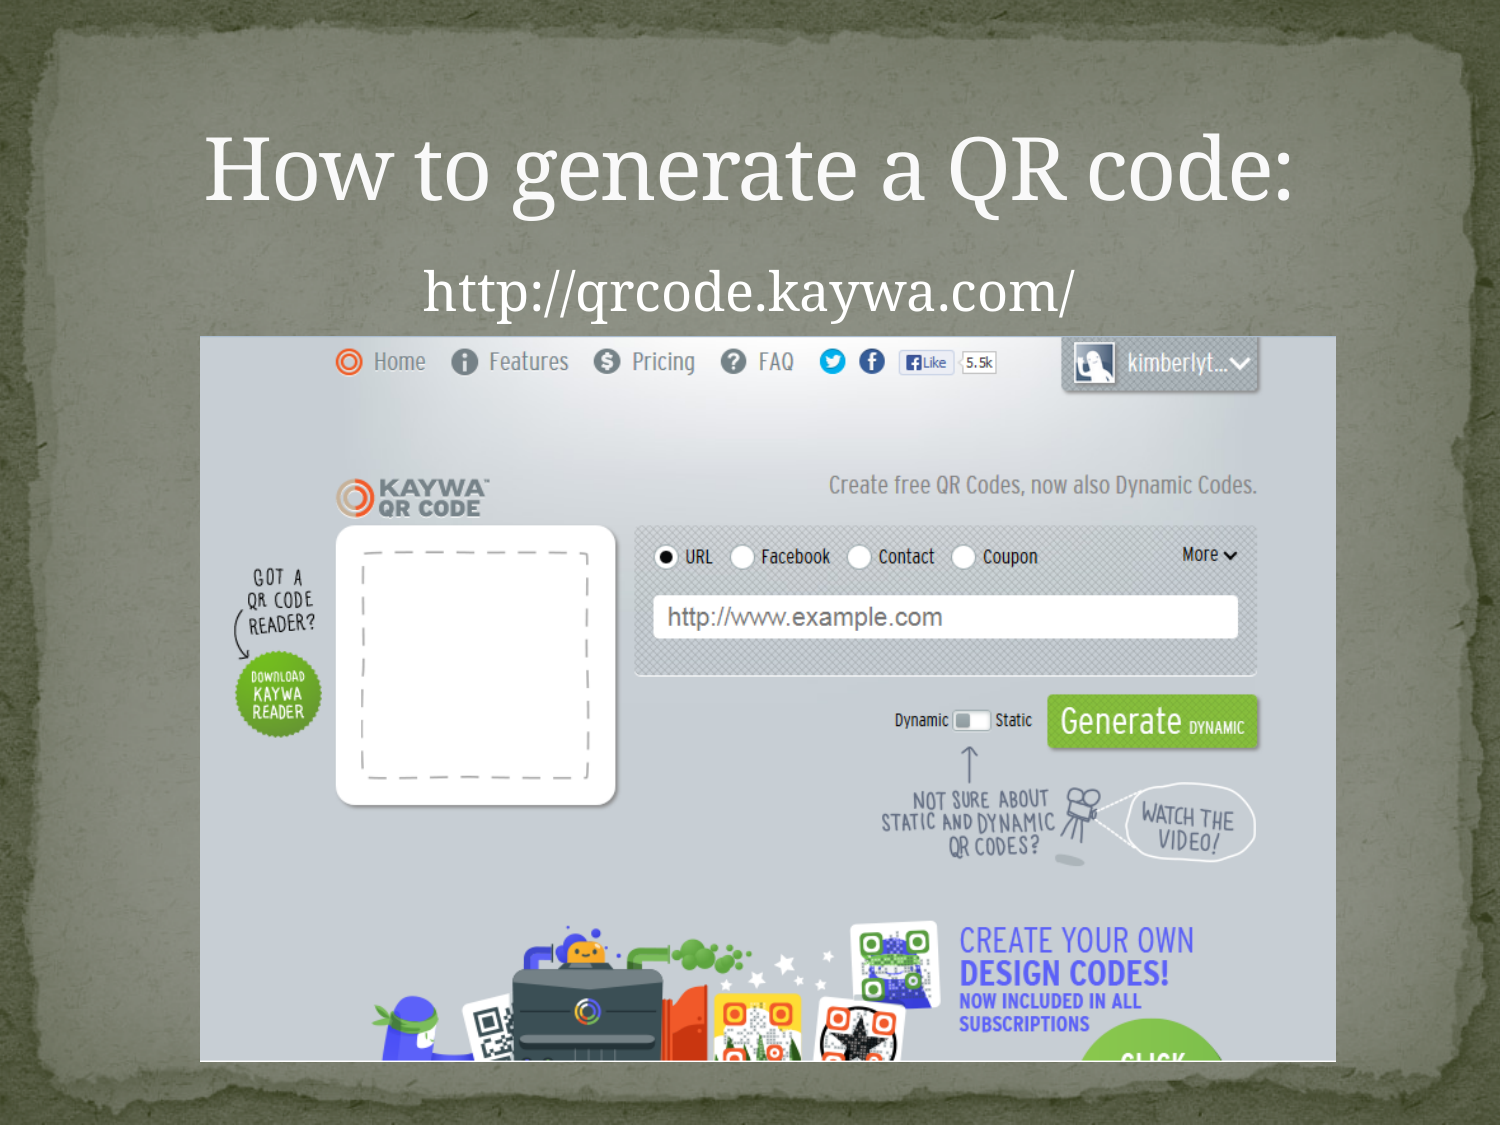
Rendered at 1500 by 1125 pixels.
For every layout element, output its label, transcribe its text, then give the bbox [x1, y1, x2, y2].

title How to generate a QR code: [74, 24, 1425, 225]
list http://qrcode.kaywa.com/ [75, 249, 1425, 1000]
picture [200, 336, 1337, 1062]
